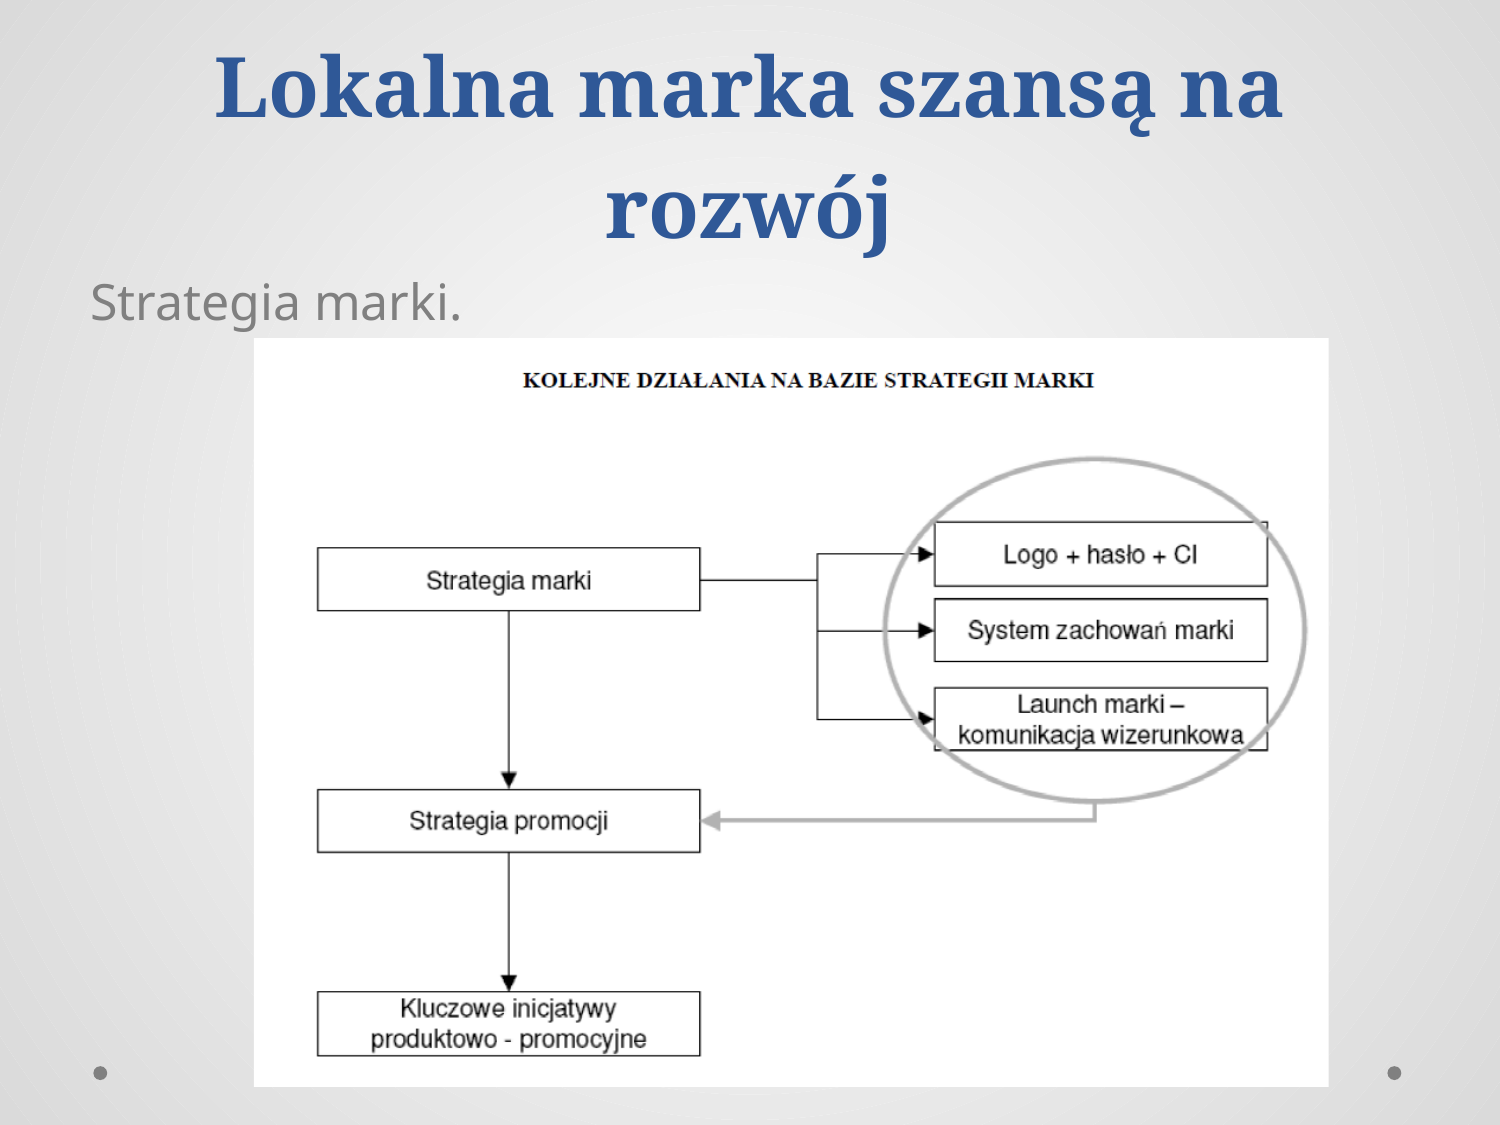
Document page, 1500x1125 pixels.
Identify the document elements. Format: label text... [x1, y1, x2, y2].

list Strategia marki. [75, 262, 1425, 1005]
title Lokalna marka szansą na rozwój [75, 0, 1425, 262]
picture [253, 337, 1329, 1087]
